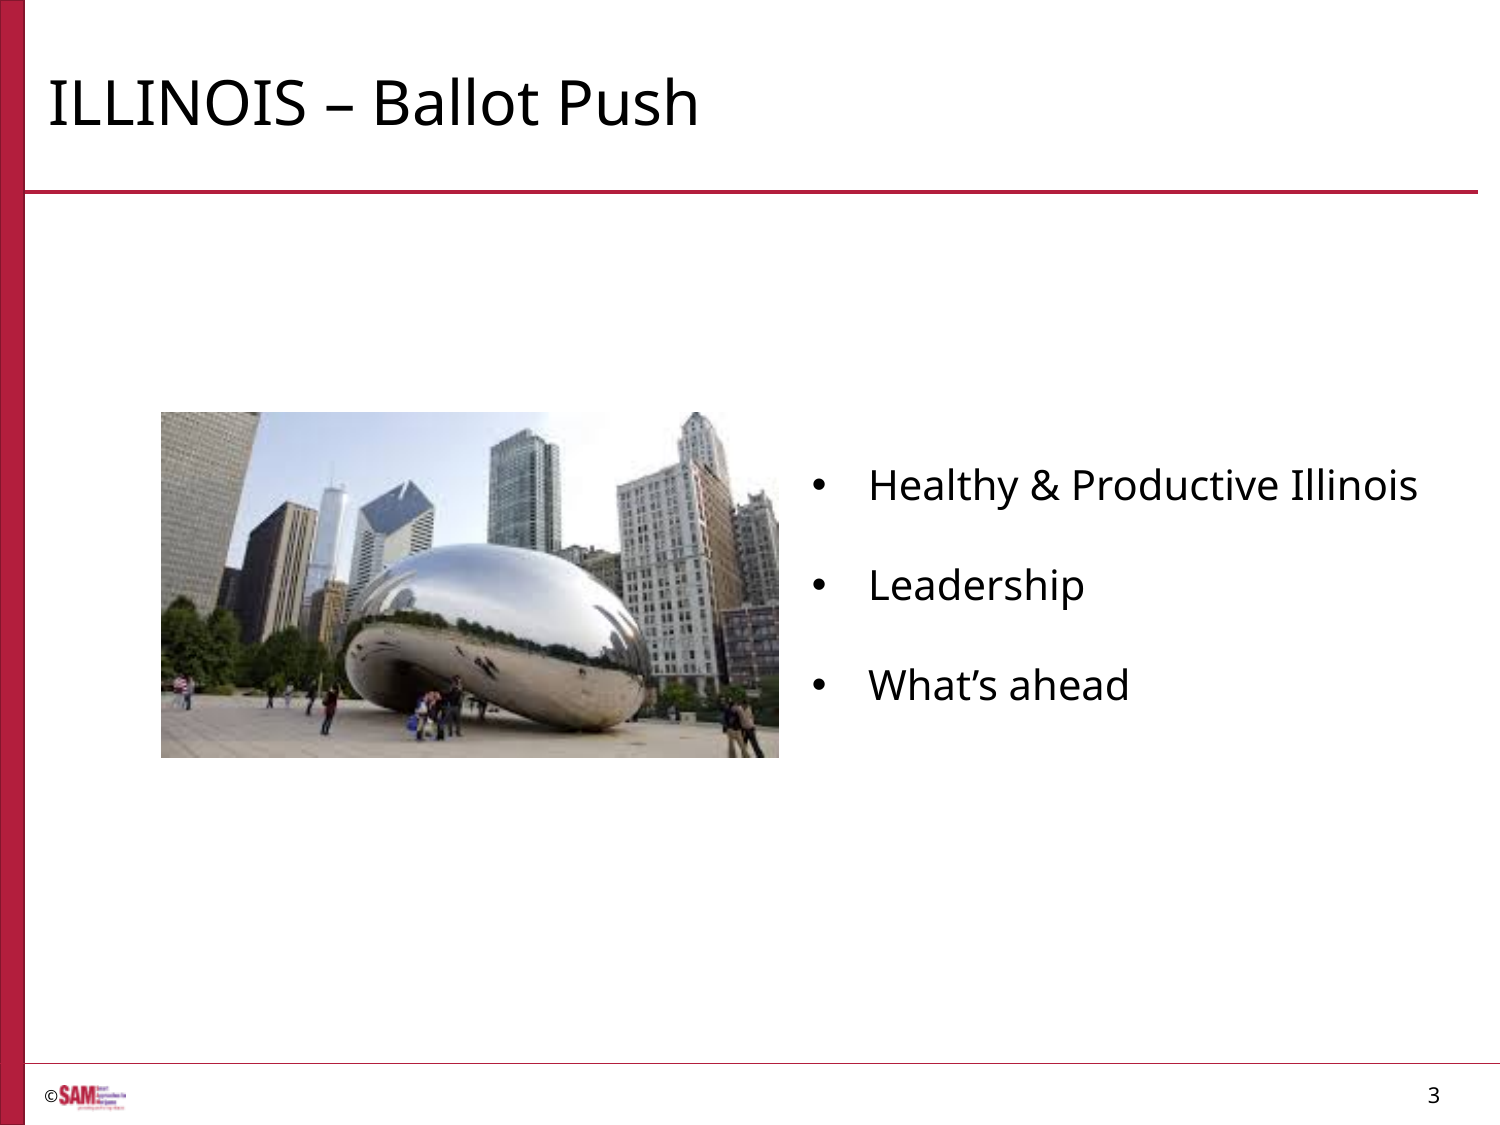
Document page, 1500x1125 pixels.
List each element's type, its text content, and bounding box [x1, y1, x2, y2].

text_box Healthy & Productive Illinois Leadership What’s ahead [797, 451, 1500, 717]
title ILLINOIS – Ballot Push [48, 23, 1479, 169]
picture [59, 1085, 126, 1112]
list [161, 412, 779, 759]
